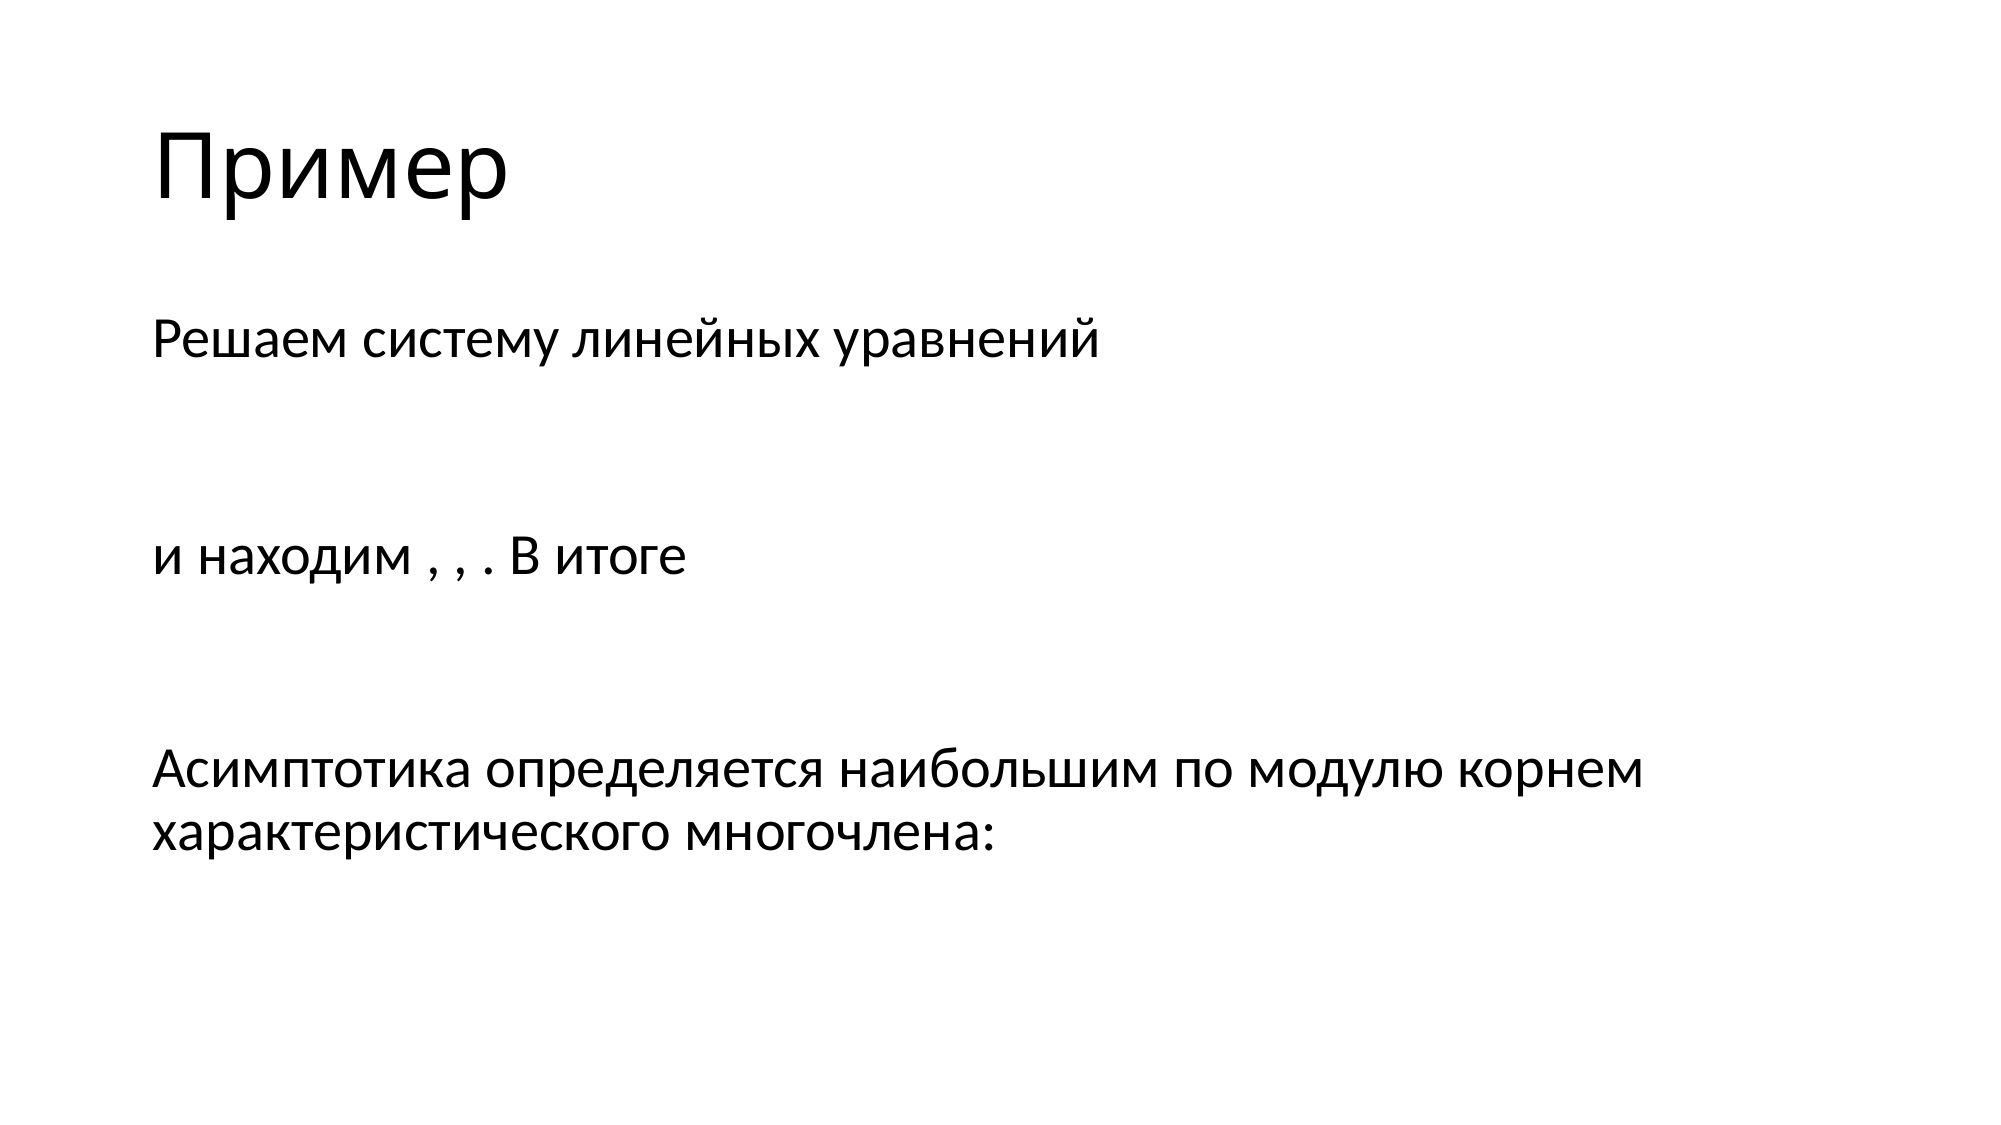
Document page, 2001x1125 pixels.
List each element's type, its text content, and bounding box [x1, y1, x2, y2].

title Пример [137, 59, 1863, 278]
